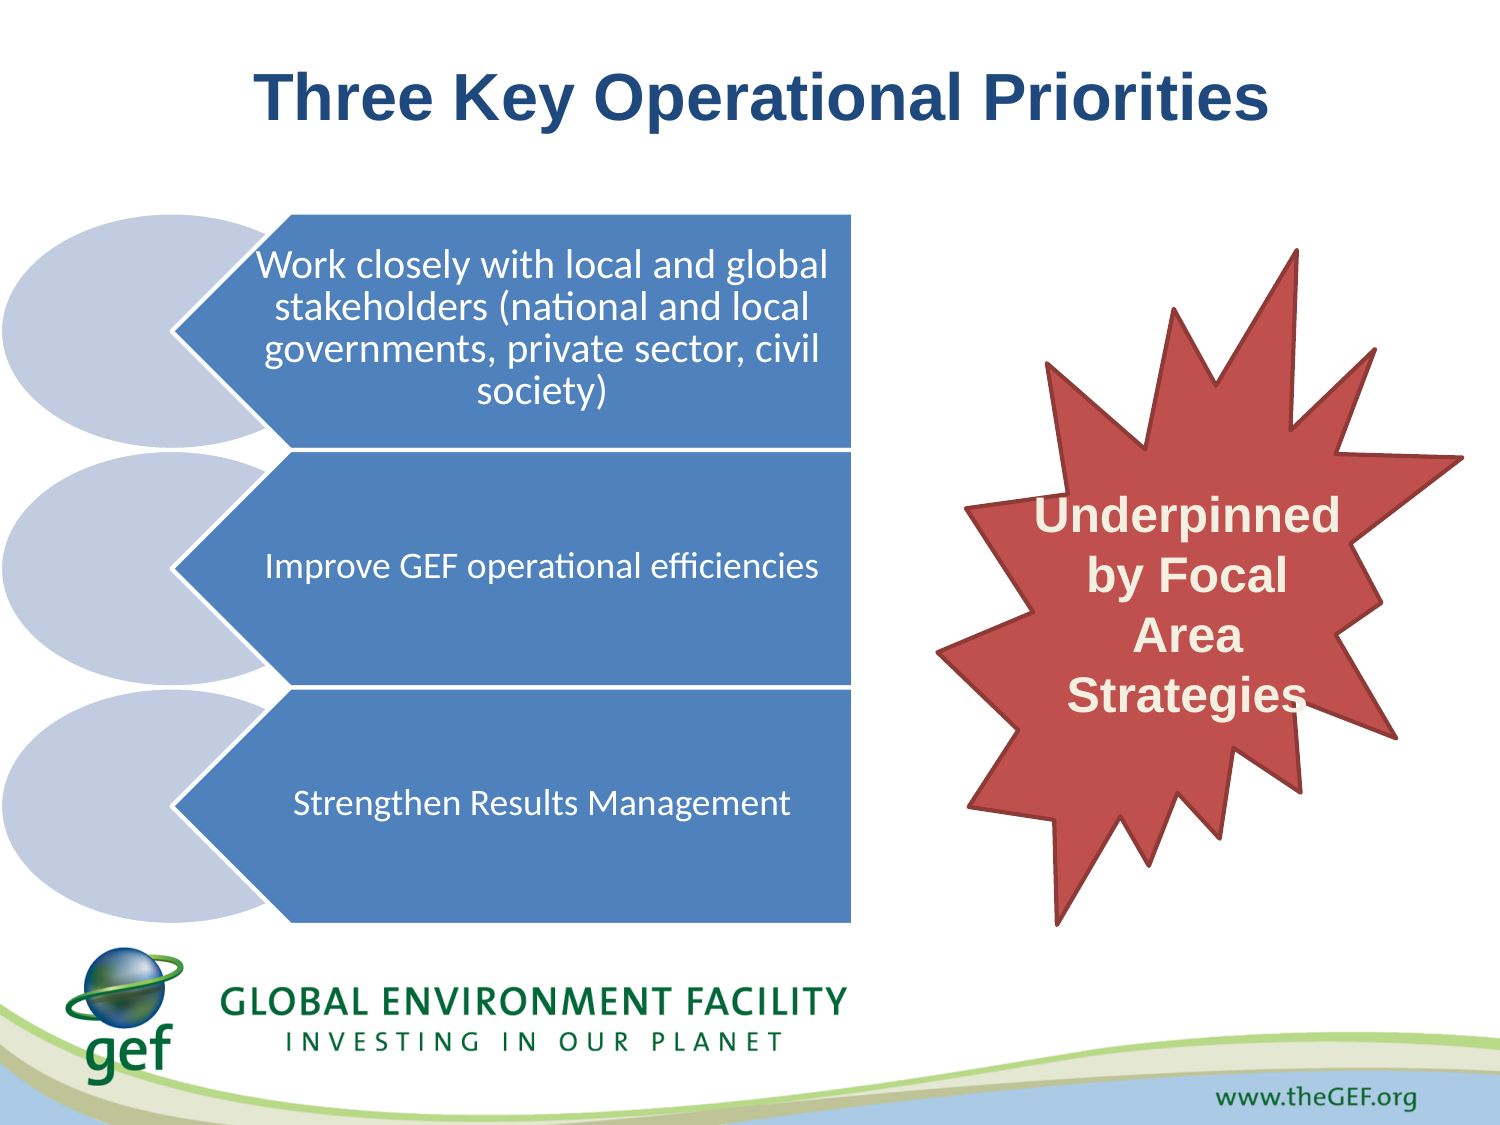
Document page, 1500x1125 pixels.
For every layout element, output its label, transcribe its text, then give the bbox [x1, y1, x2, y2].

text_box Underpinned by Focal Area Strategies [1029, 474, 1363, 730]
text_box [1363, 563, 1384, 619]
text_box [1029, 730, 1303, 927]
text_box [1044, 247, 1465, 537]
picture [0, 920, 1500, 1125]
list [0, 212, 1026, 926]
text_box [1363, 677, 1399, 741]
title Three Key Operational Priorities [87, 0, 1438, 188]
